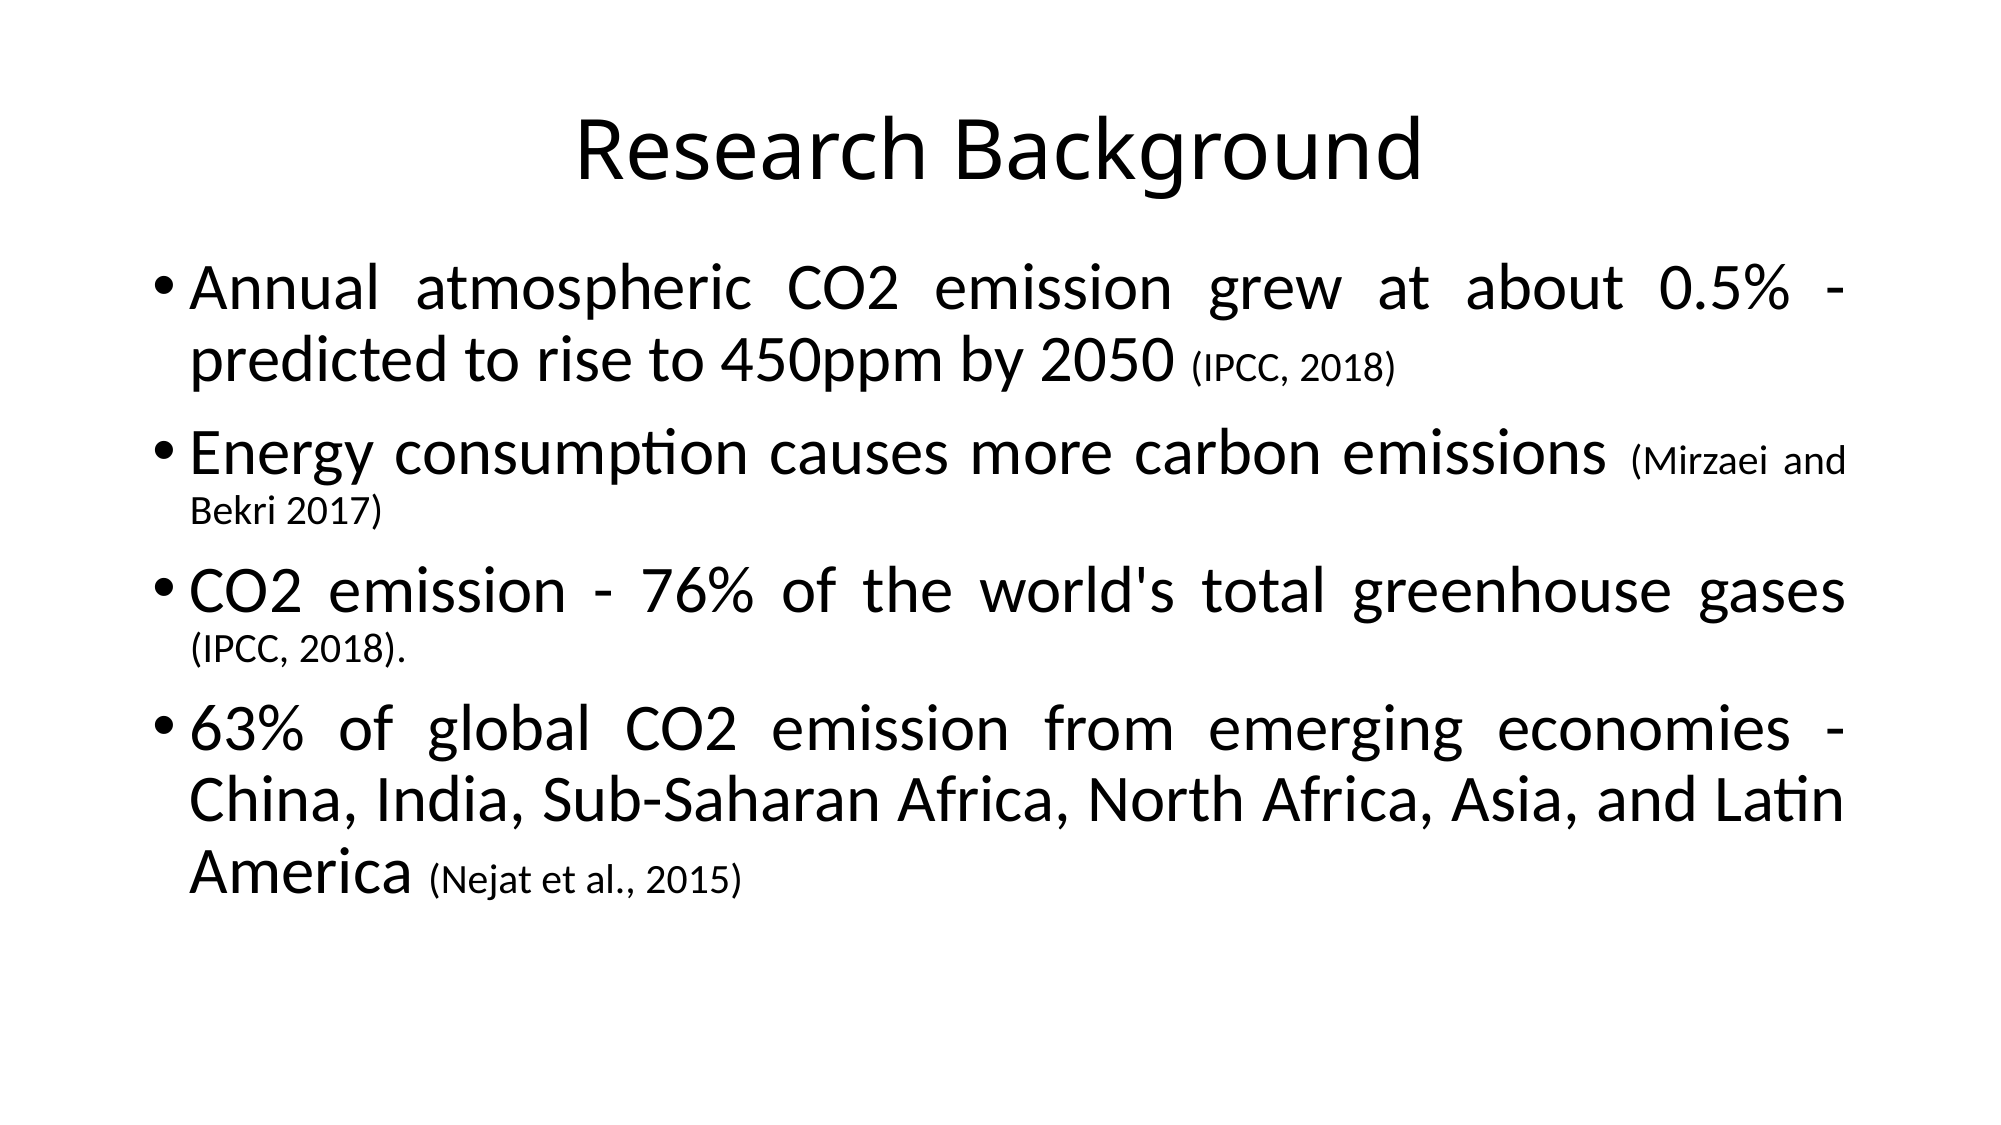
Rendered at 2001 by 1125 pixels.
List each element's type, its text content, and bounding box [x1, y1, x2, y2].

list Annual atmospheric CO2 emission grew at about 0.5% - predicted to rise to 450ppm by 2050 (IPCC, 2018) Energy consumption causes more carbon emissions (Mirzaei and Bekri 2017) CO2 emission - 76% of the world's total greenhouse gases (IPCC, 2018). 63% of global CO2 emission from emerging economies - China, India, Sub-Saharan Africa, North Africa, Asia, and Latin America (Nejat et al., 2015) [137, 244, 1863, 988]
title Research Background [137, 59, 1863, 244]
